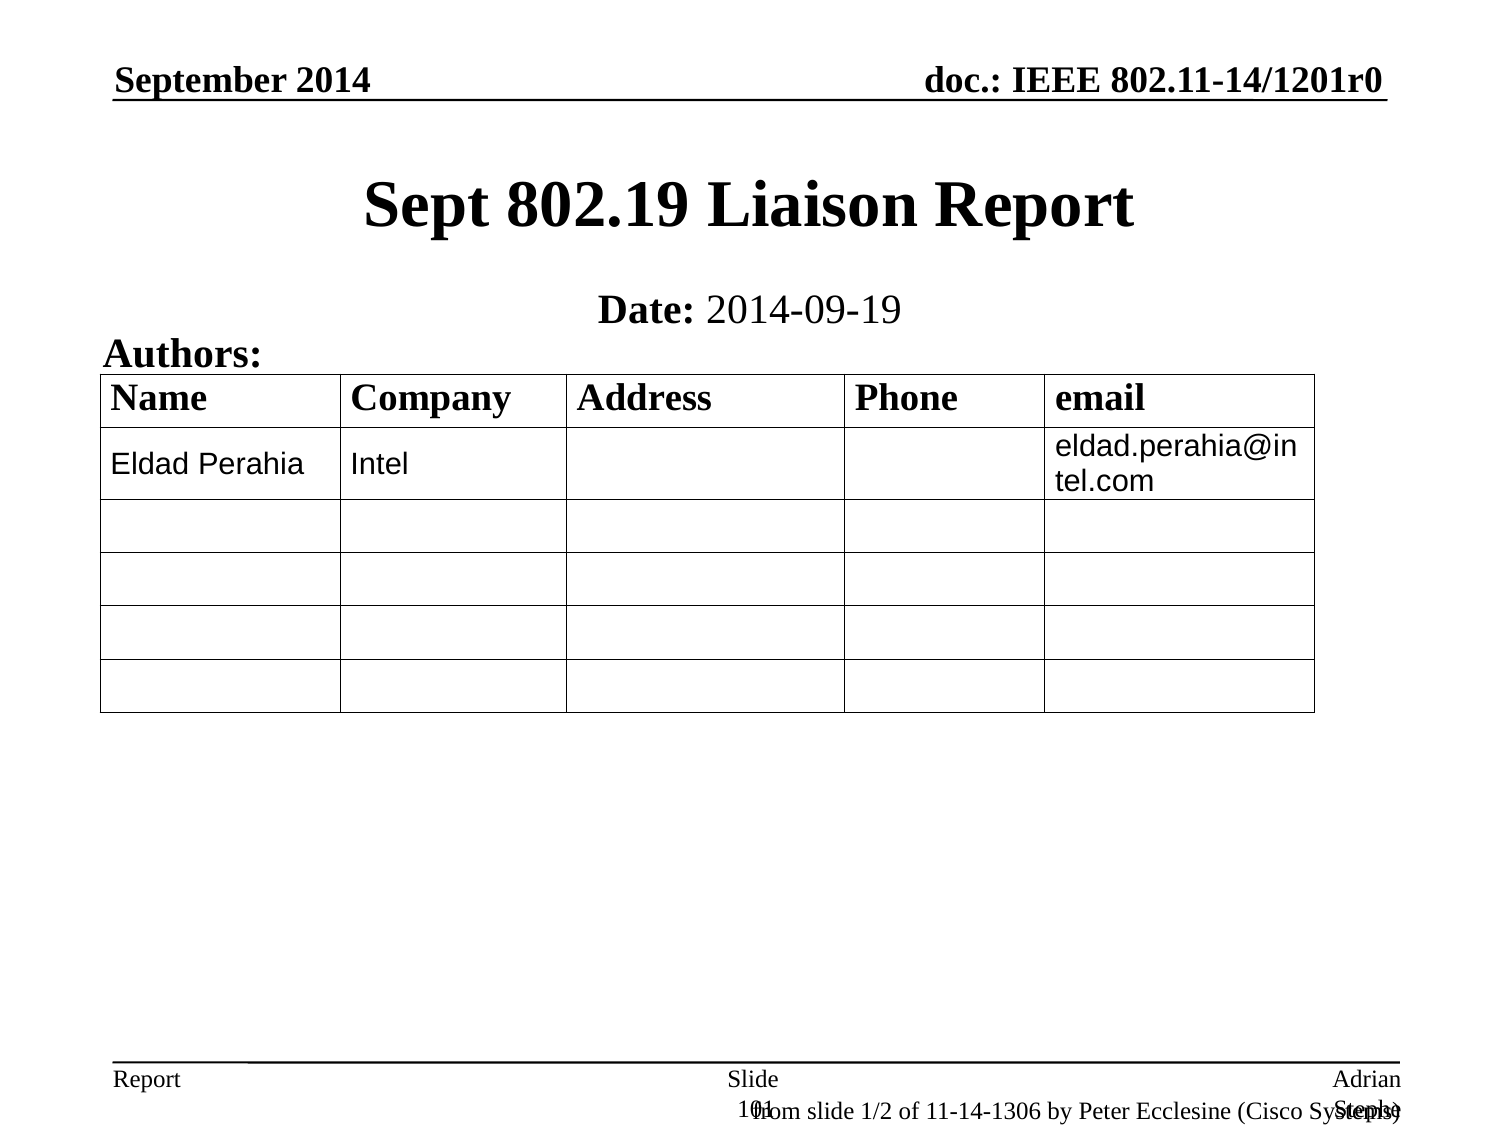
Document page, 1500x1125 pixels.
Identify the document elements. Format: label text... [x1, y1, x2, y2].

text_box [85, 373, 1344, 813]
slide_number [114, 54, 374, 101]
title Sept 802.19 Liaison Report [112, 112, 1388, 274]
text_box Date: 2014-09-19 [112, 274, 1388, 338]
text_box from slide 1/2 of 11-14-1306 by Peter Ecclesine (Cisco Systems) [343, 1087, 1417, 1125]
text_box Authors: [87, 318, 325, 372]
footer Adrian Stephens, Intel Corporation [1324, 1061, 1402, 1087]
slide_number Slide 101 [712, 1061, 800, 1087]
